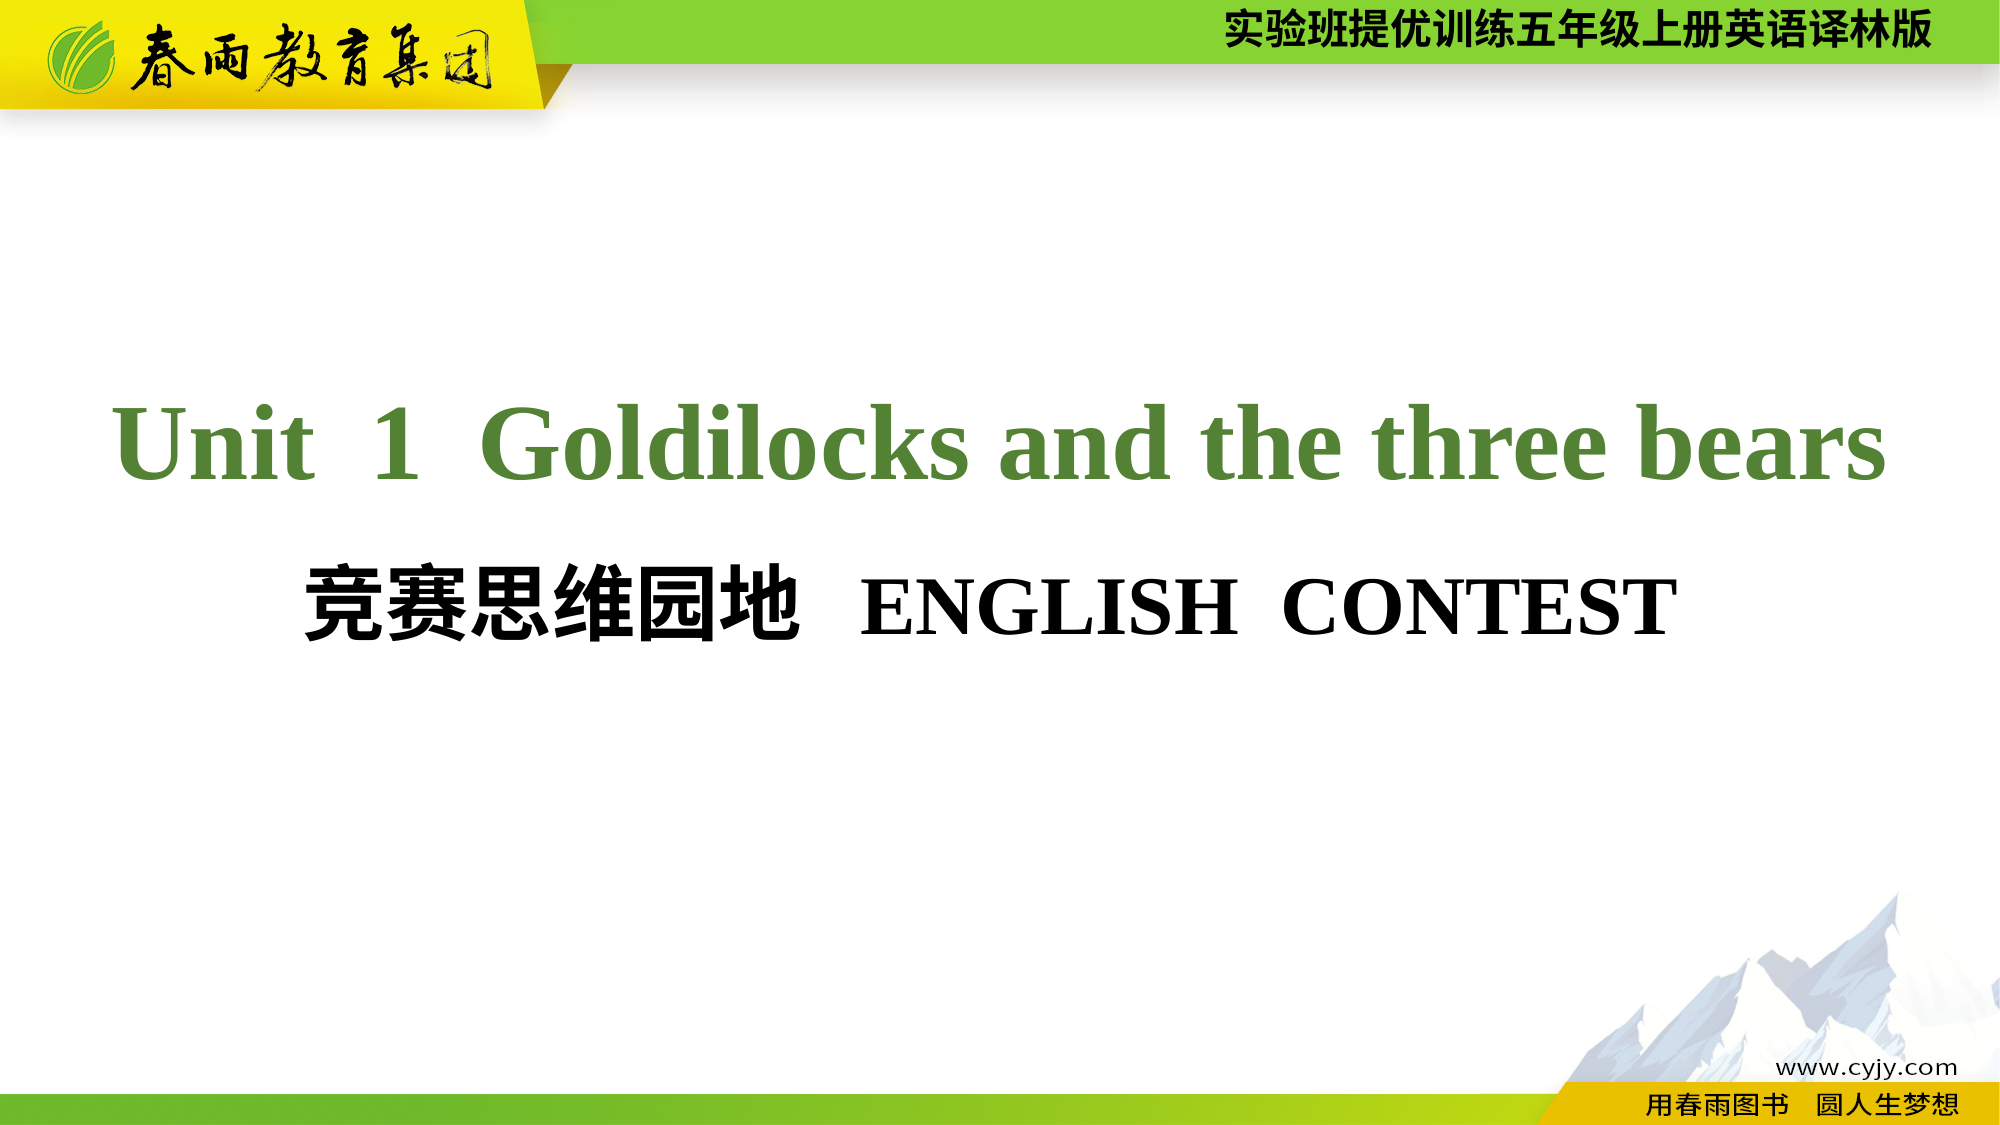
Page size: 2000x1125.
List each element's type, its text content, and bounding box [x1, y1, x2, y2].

text_box Unit 1 Goldilocks and the three bears 竞赛思维园地 ENGLISH CONTEST [0, 298, 2000, 659]
picture [0, 659, 2000, 1125]
picture [0, 0, 2000, 298]
